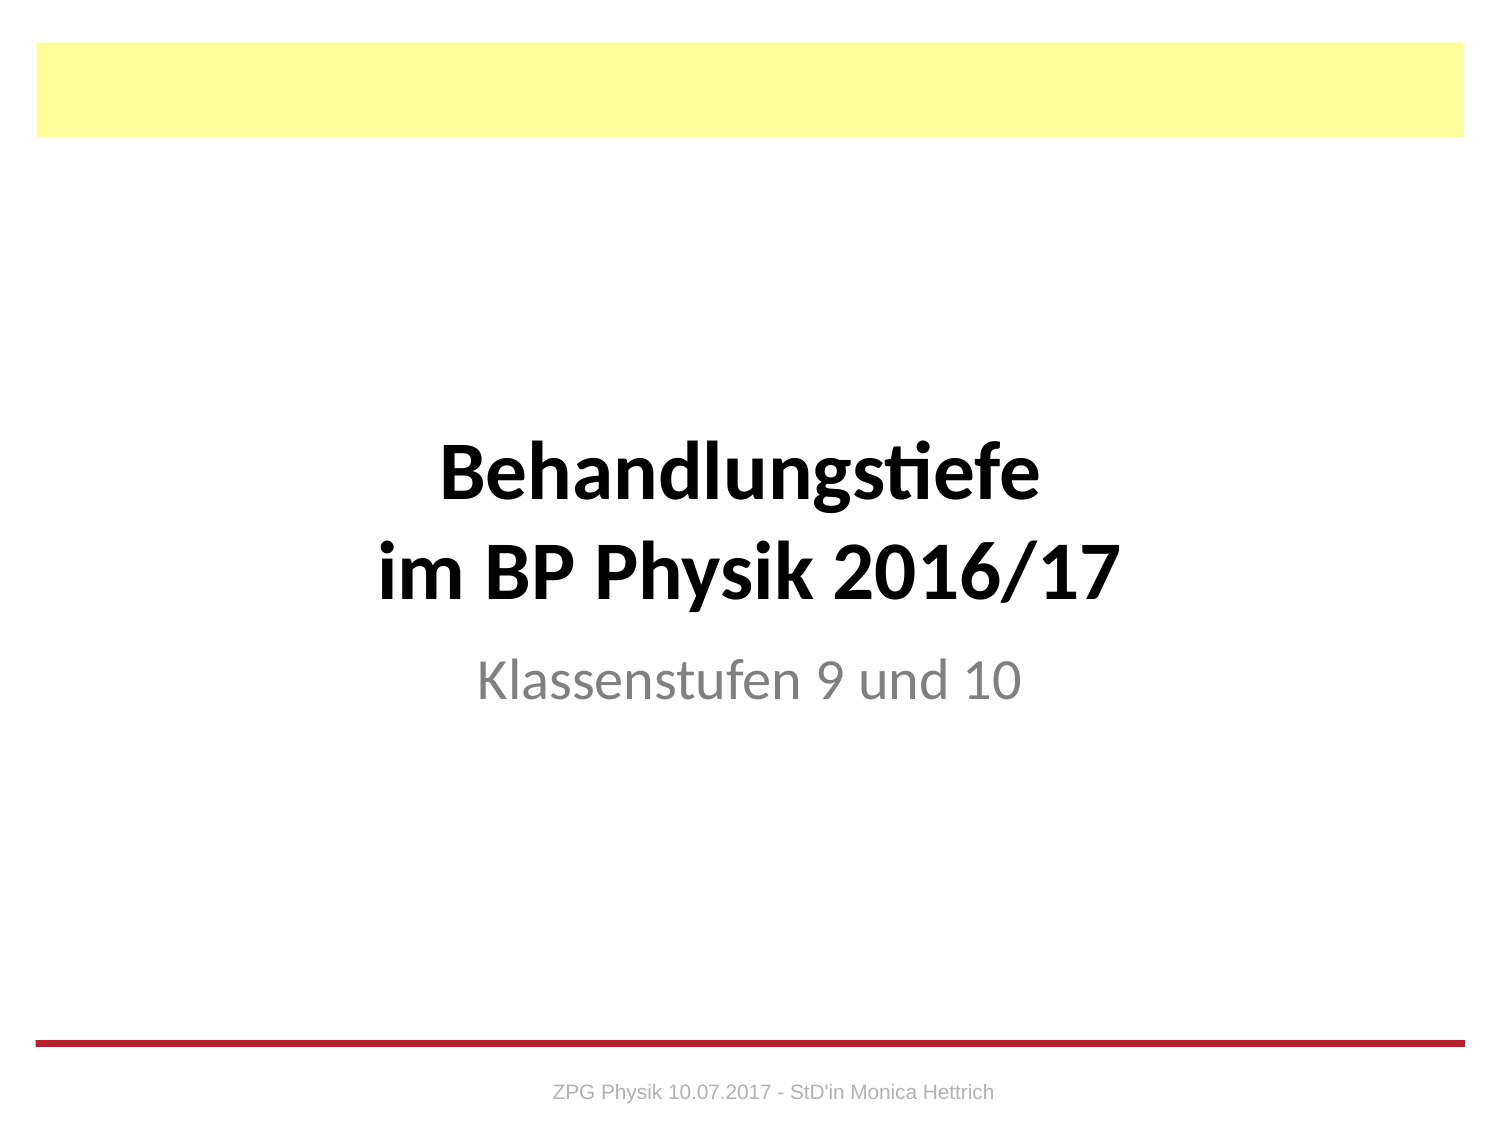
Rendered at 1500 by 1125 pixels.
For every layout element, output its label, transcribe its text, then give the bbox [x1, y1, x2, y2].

title Behandlungstiefe im BP Physik 2016/17 [112, 408, 1388, 622]
subtitle Klassenstufen 9 und 10 [324, 633, 1176, 890]
footer ZPG Physik 10.07.2017 - StD'in Monica Hettrich [407, 1061, 1140, 1122]
